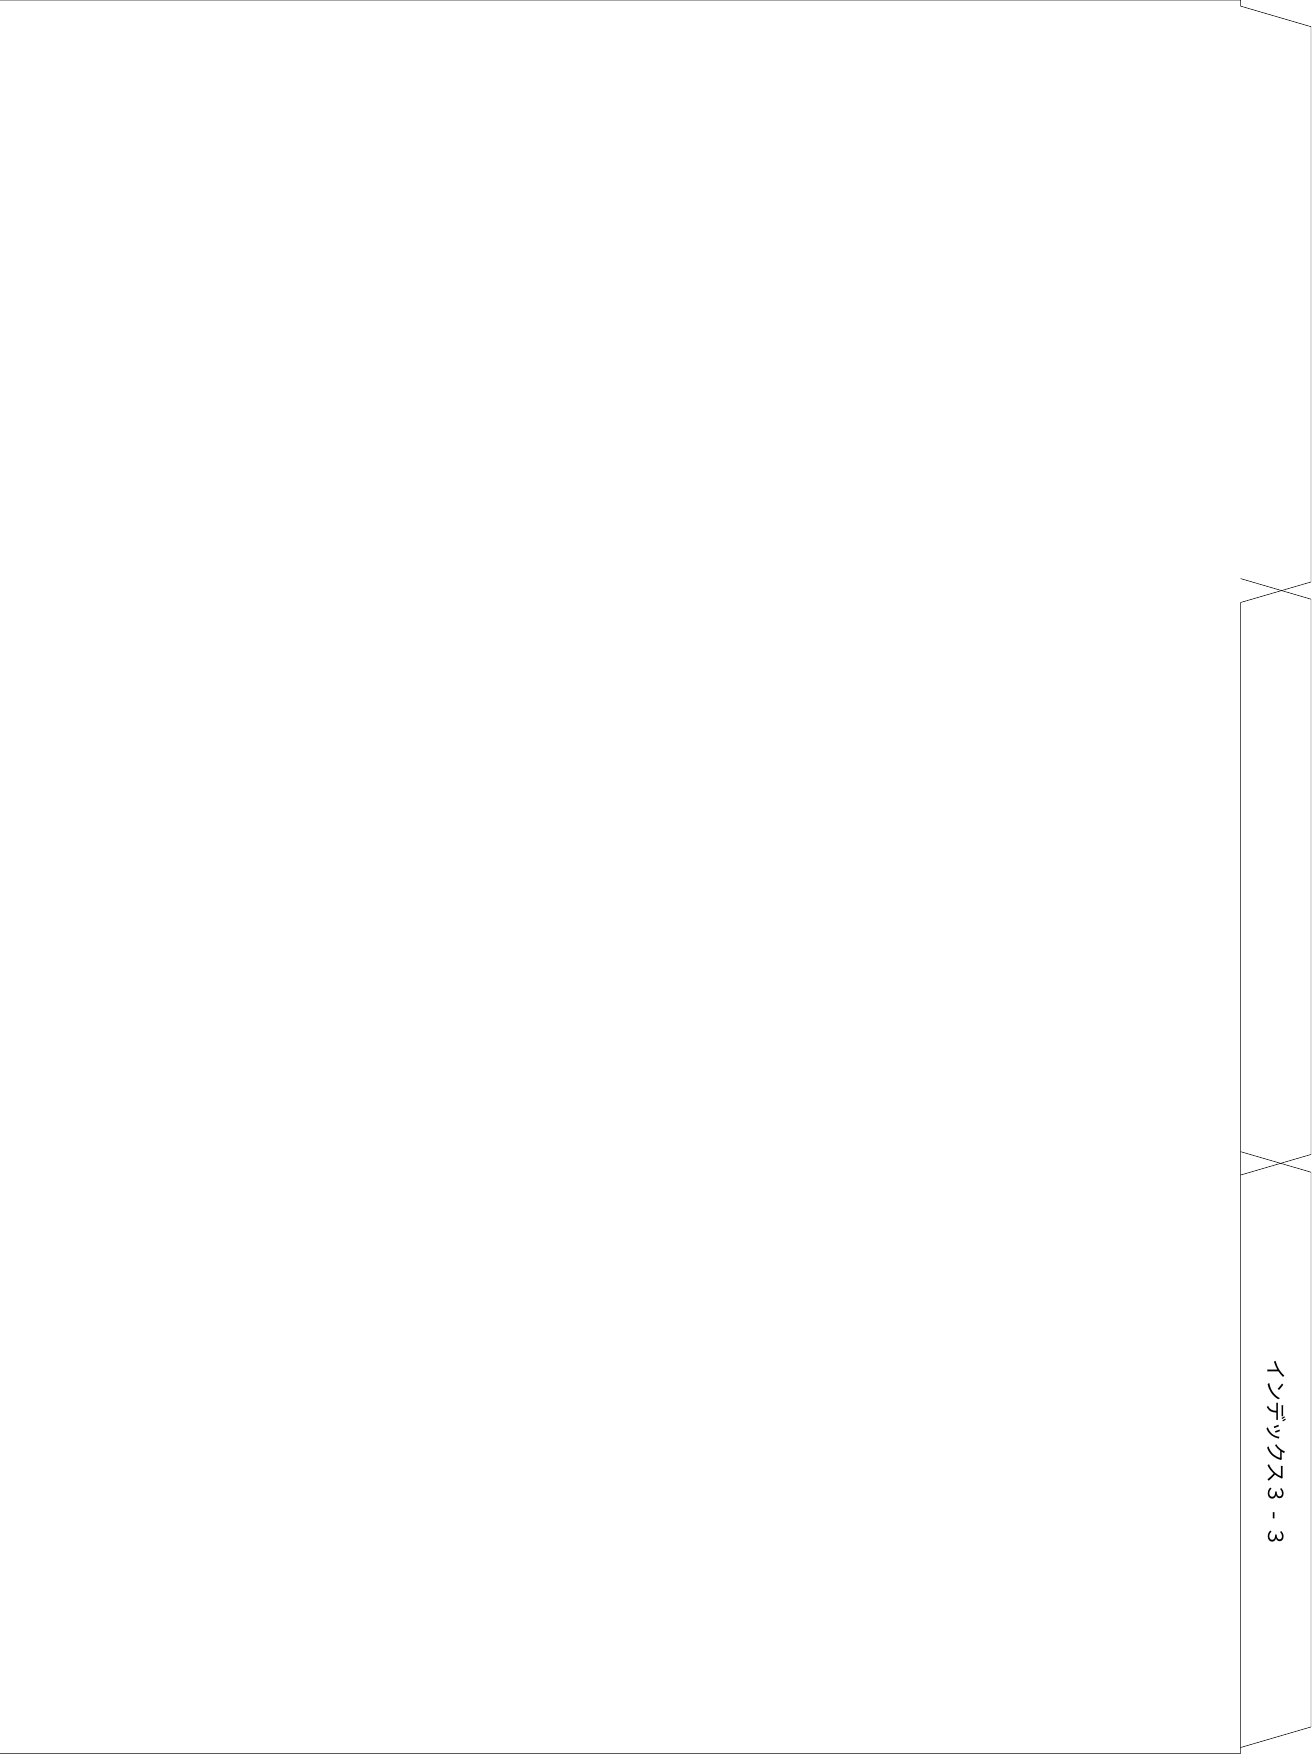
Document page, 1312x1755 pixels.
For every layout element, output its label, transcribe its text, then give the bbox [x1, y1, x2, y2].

text_box インデックス３-３ [1257, 1313, 1296, 1595]
